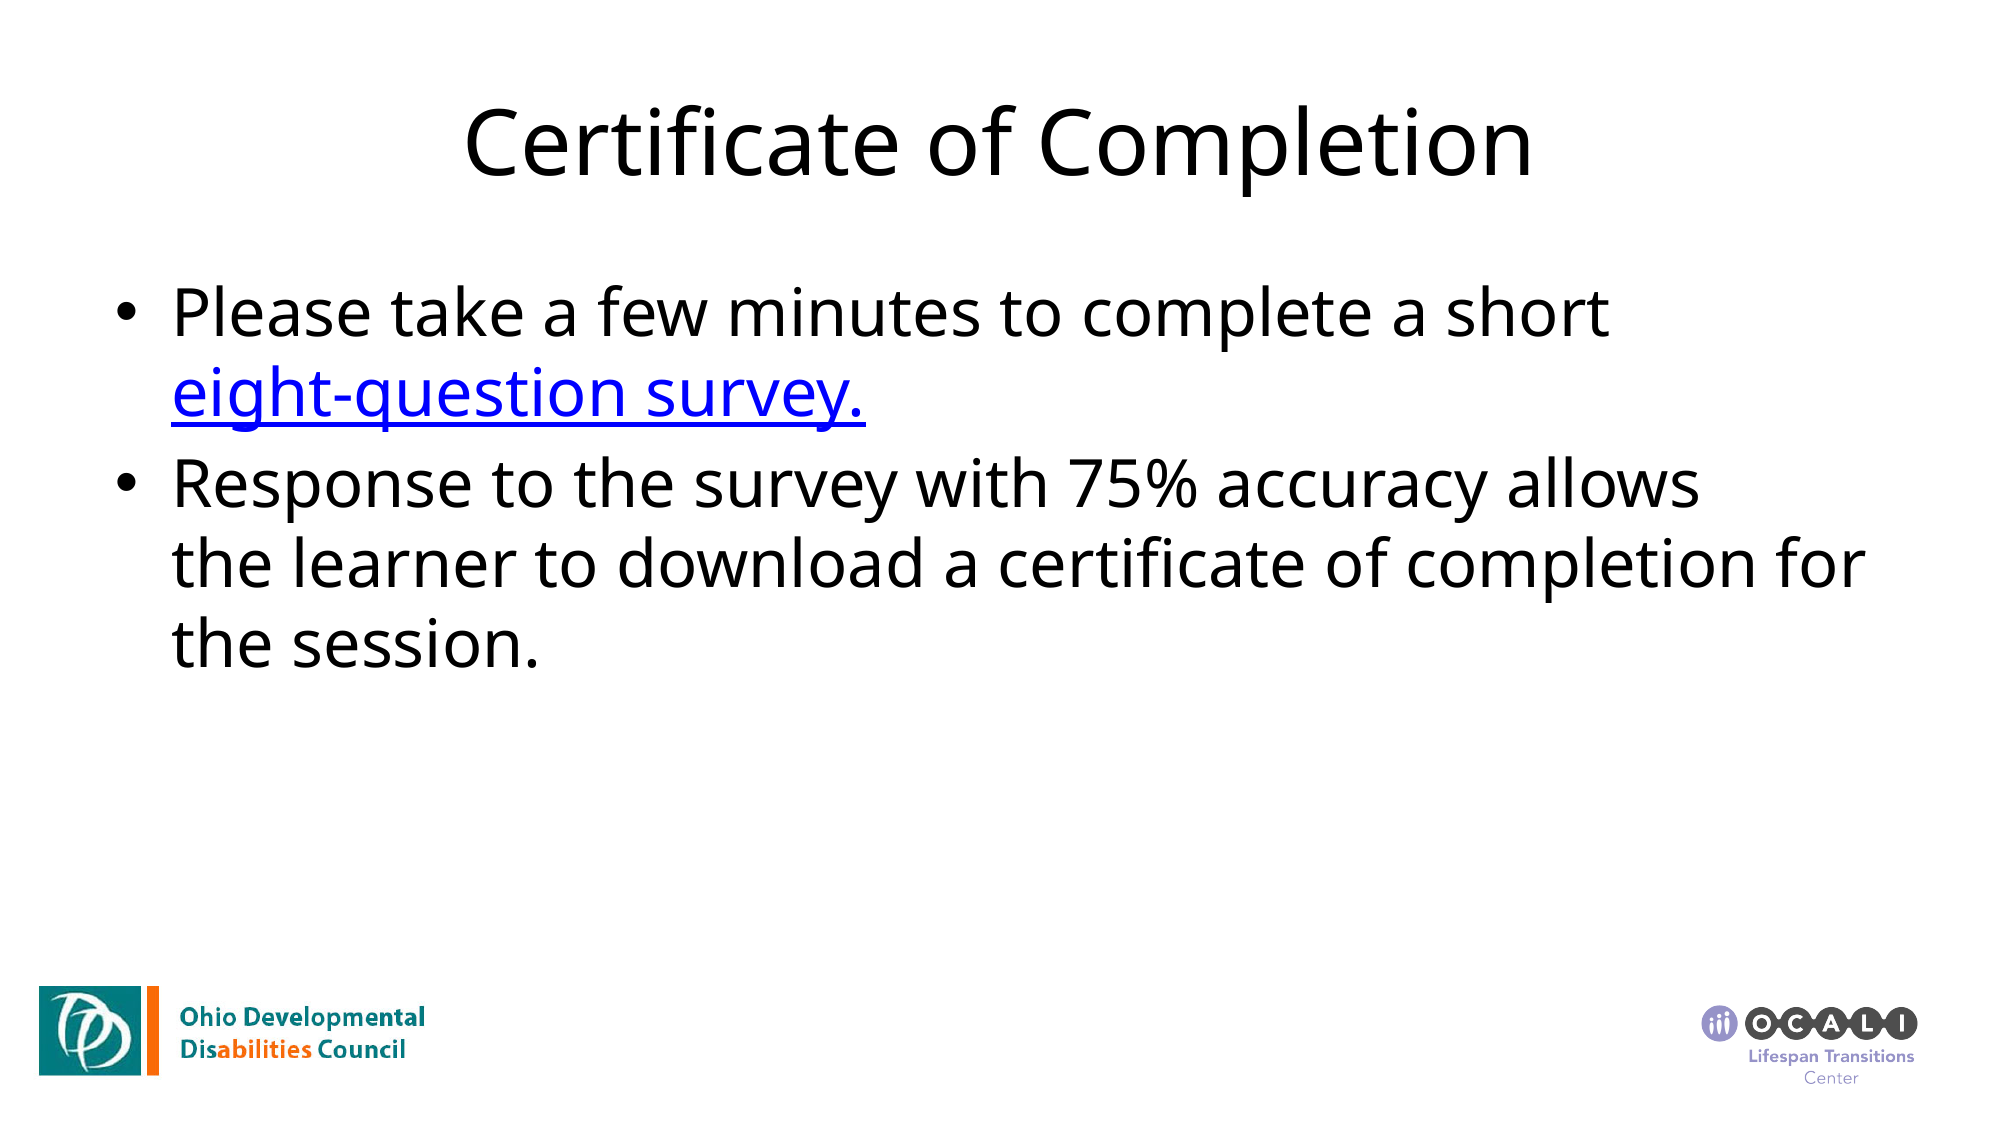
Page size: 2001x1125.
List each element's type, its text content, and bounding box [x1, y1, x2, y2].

picture [1697, 1001, 1923, 1088]
title Certificate of Completion [99, 45, 1900, 233]
picture [26, 986, 471, 1085]
list Please take a few minutes to complete a short eight-question survey. Response to the survey with 75% accuracy allows the learner to download a certificate of completion for the session. [99, 262, 1900, 1005]
